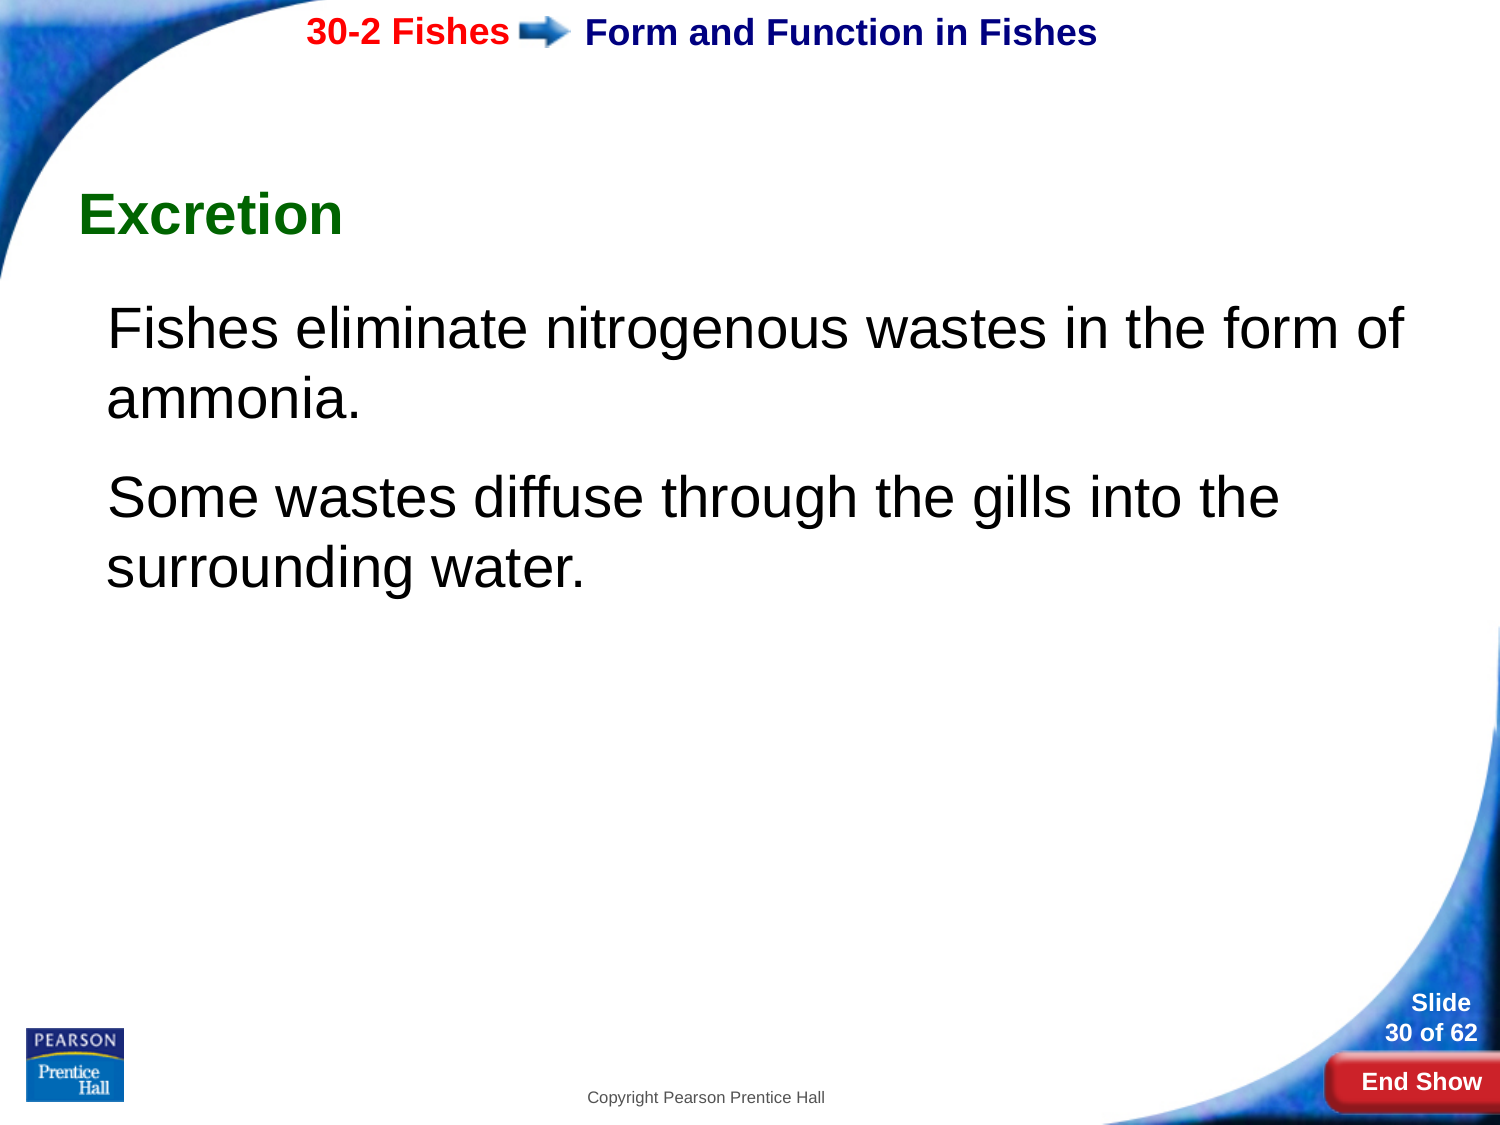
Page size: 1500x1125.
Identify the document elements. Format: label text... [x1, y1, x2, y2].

list Excretion Fishes eliminate nitrogenous wastes in the form of ammonia. Some wastes diffuse through the gills into the surrounding water. [44, 179, 1448, 1125]
title Form and Function in Fishes [569, 0, 1239, 76]
picture [1452, 1079, 1458, 1088]
picture [0, 0, 1500, 1125]
